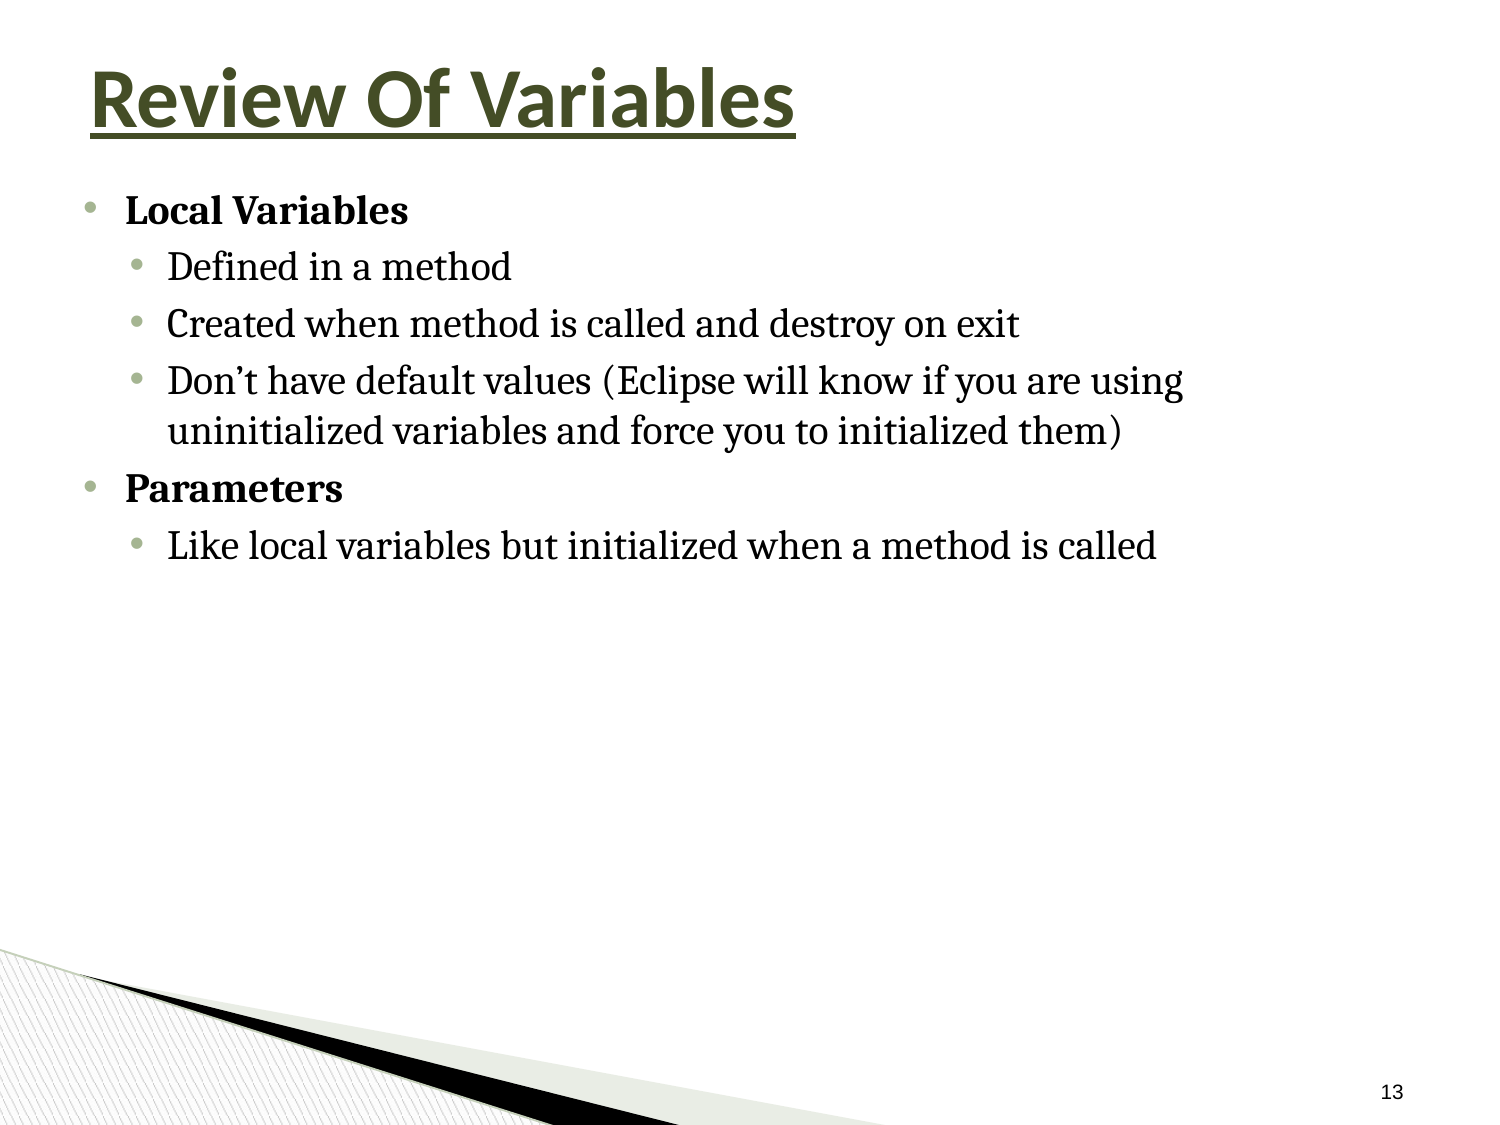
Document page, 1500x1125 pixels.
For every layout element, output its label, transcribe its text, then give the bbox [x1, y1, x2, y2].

list Local Variables Defined in a method Created when method is called and destroy on exit Don’t have default values (Eclipse will know if you are using uninitialized variables and force you to initialized them) Parameters Like local variables but initialized when a method is called [50, 174, 1413, 1013]
title Review Of Variables [75, 0, 1425, 188]
slide_number ‹#› [1103, 1051, 1419, 1112]
